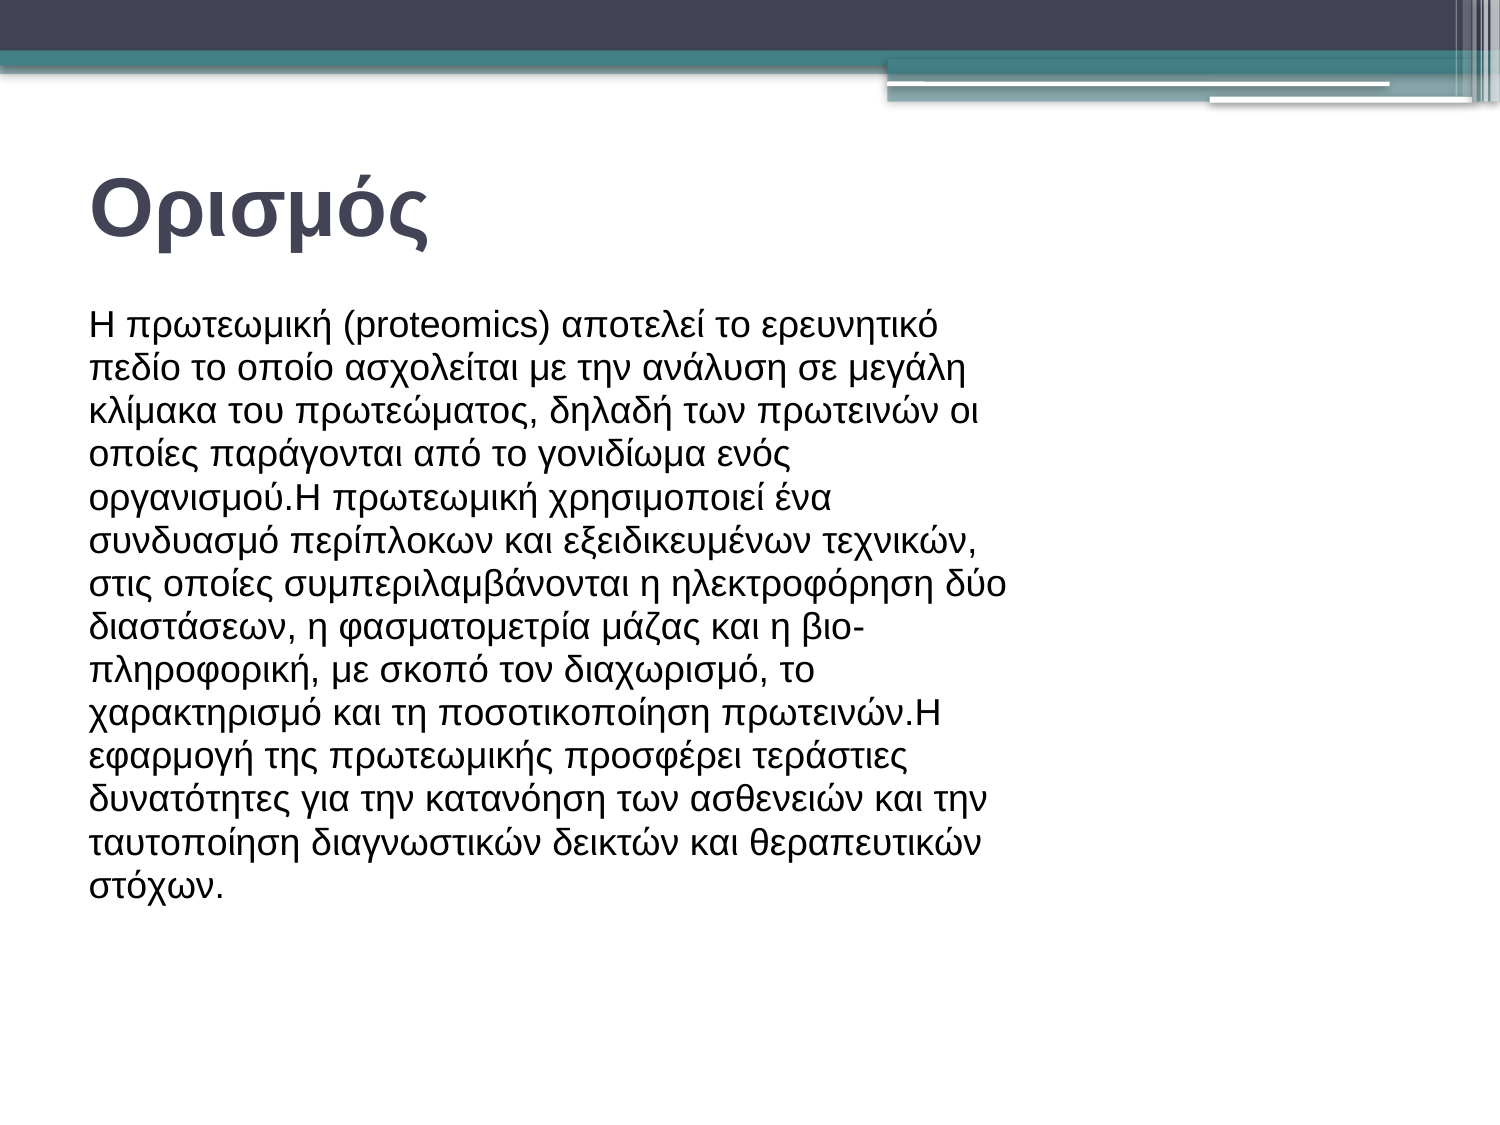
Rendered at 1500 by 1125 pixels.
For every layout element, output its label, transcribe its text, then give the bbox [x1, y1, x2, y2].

title Ορισμός [75, 115, 1425, 291]
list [88, 302, 1029, 907]
